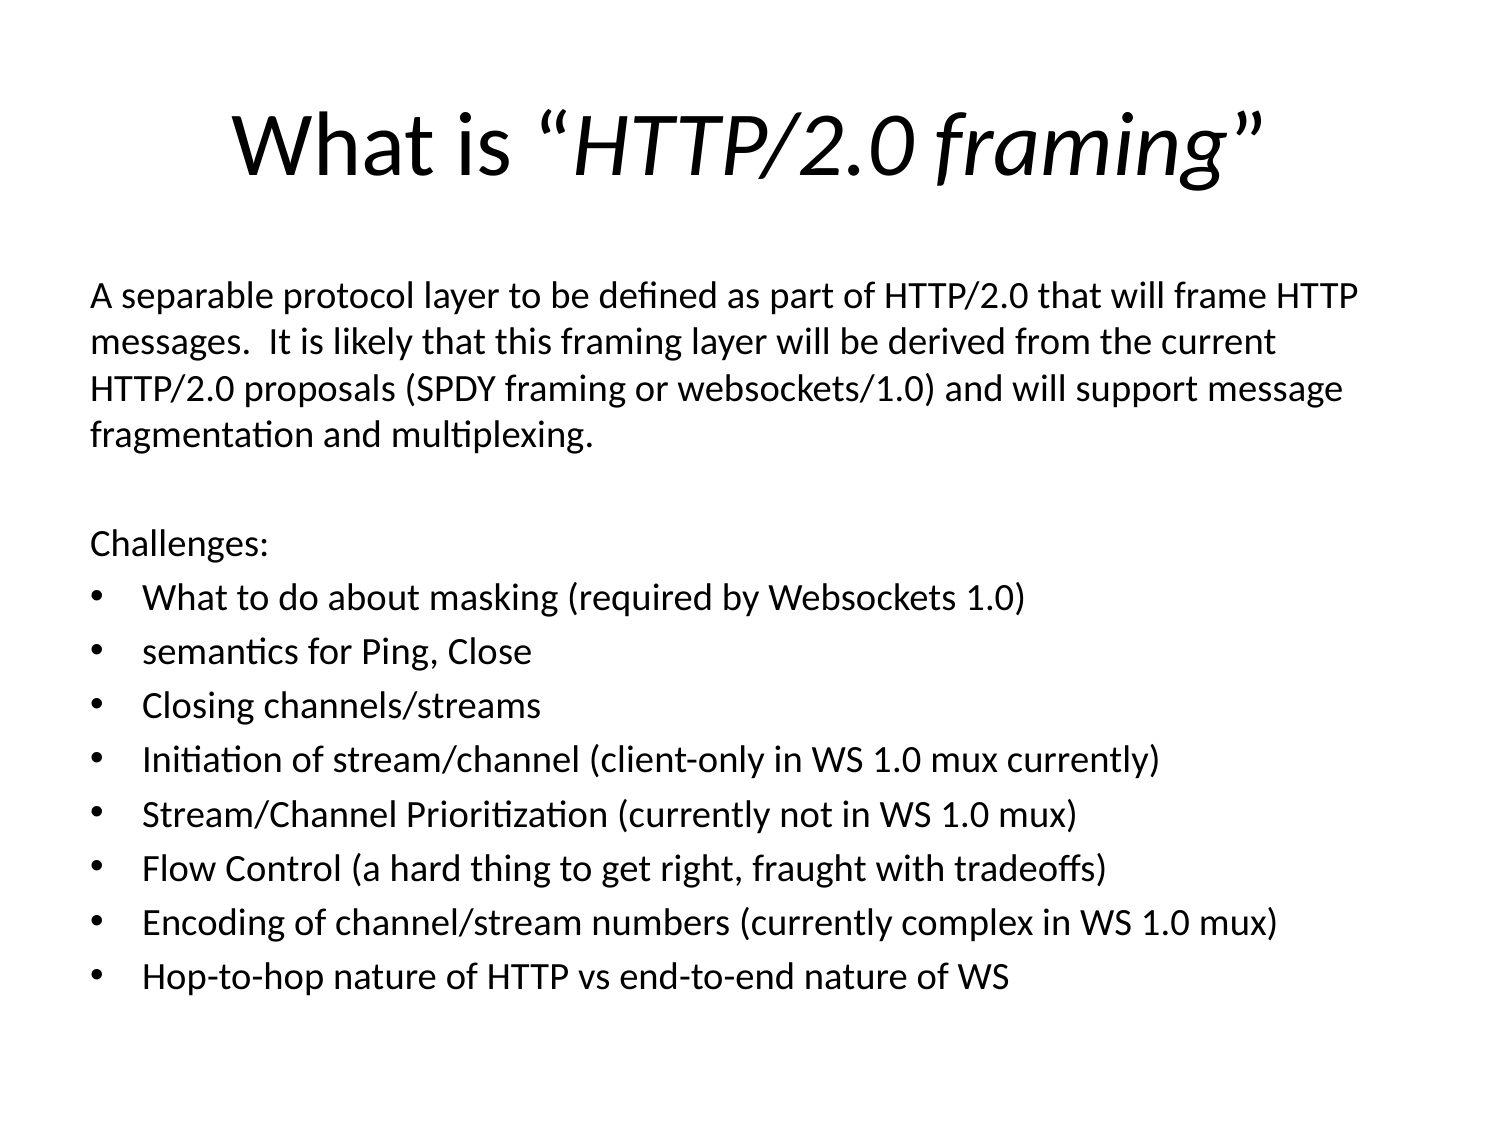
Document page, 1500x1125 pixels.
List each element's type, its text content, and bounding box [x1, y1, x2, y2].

title What is “HTTP/2.0 framing” [75, 45, 1425, 233]
list A separable protocol layer to be defined as part of HTTP/2.0 that will frame HTTP messages. It is likely that this framing layer will be derived from the current HTTP/2.0 proposals (SPDY framing or websockets/1.0) and will support message fragmentation and multiplexing. Challenges: What to do about masking (required by Websockets 1.0) semantics for Ping, Close Closing channels/streams Initiation of stream/channel (client-only in WS 1.0 mux currently) Stream/Channel Prioritization (currently not in WS 1.0 mux) Flow Control (a hard thing to get right, fraught with tradeoffs) Encoding of channel/stream numbers (currently complex in WS 1.0 mux) Hop-to-hop nature of HTTP vs end-to-end nature of WS [75, 262, 1425, 1005]
